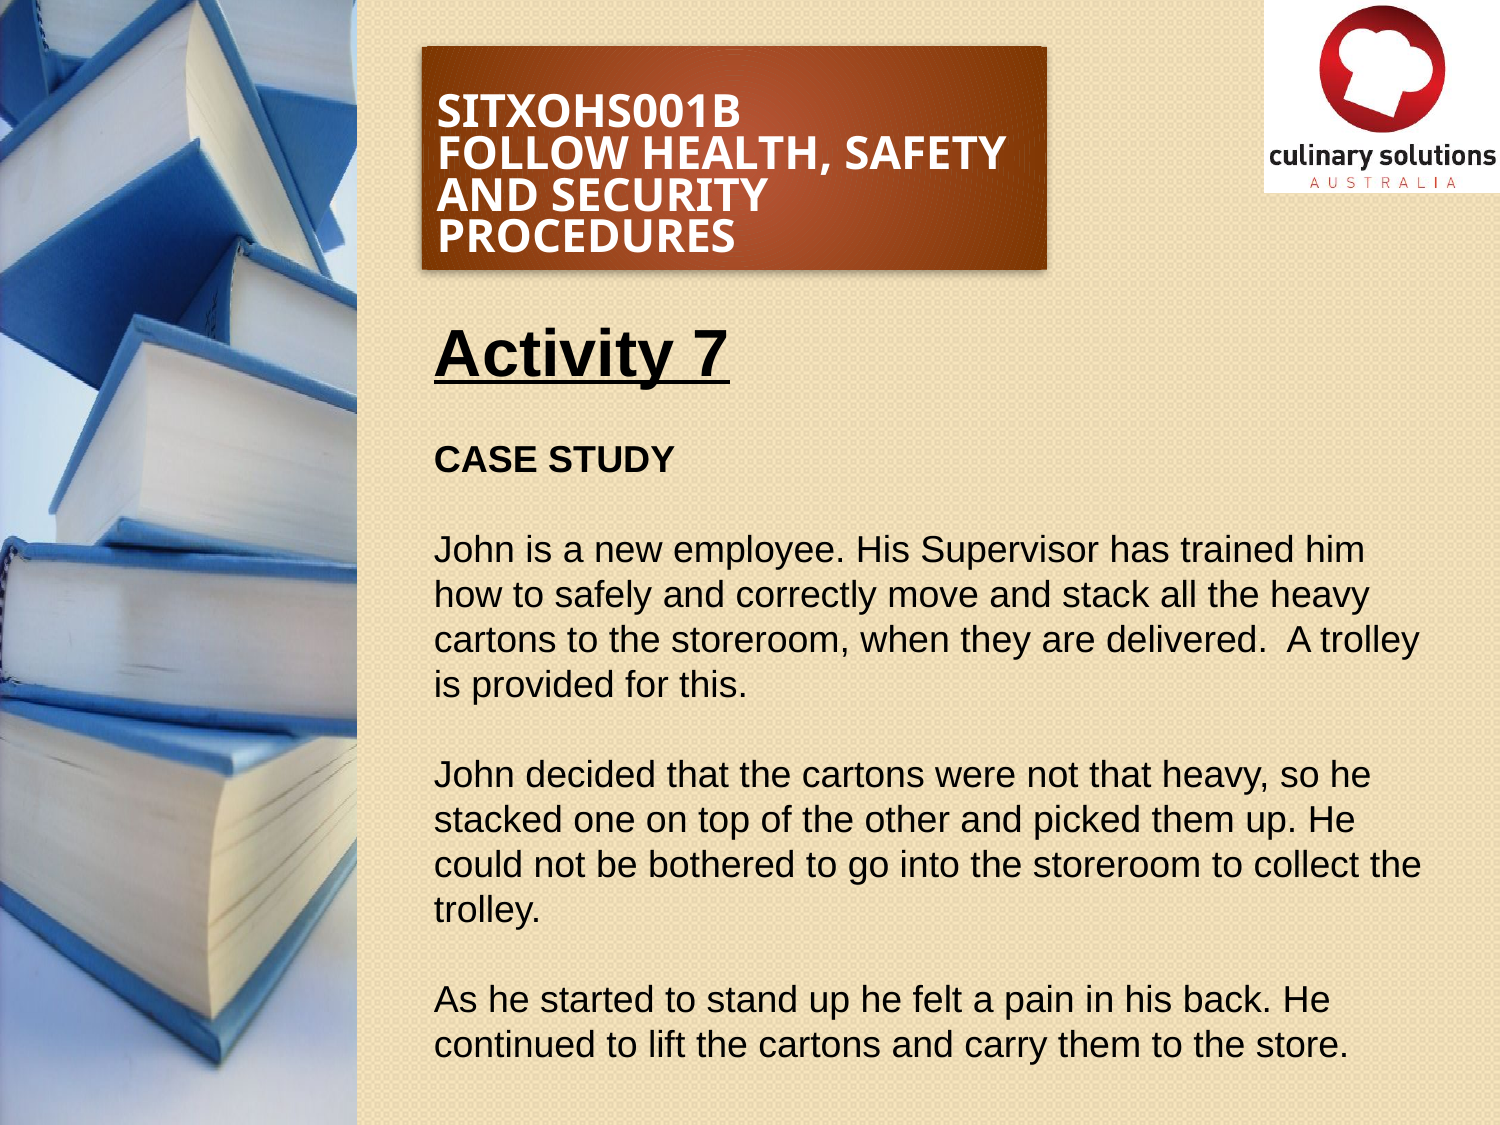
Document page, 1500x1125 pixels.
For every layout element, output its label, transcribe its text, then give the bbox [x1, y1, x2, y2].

title SITXOHS001B Follow HEALTH, SAFETY AND SECURITY PROCEDURES [421, 46, 1047, 270]
text_box Activity 7 CASE STUDY John is a new employee. His Supervisor has trained him how to safely and correctly move and stack all the heavy cartons to the storeroom, when they are delivered. A trolley is provided for this. John decided that the cartons were not that heavy, so he stacked one on top of the other and picked them up. He could not be bothered to go into the storeroom to collect the trolley. As he started to stand up he felt a pain in his back. He continued to lift the cartons and carry them to the store. [419, 302, 1459, 1118]
picture [1263, 0, 1500, 193]
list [0, 0, 357, 1125]
